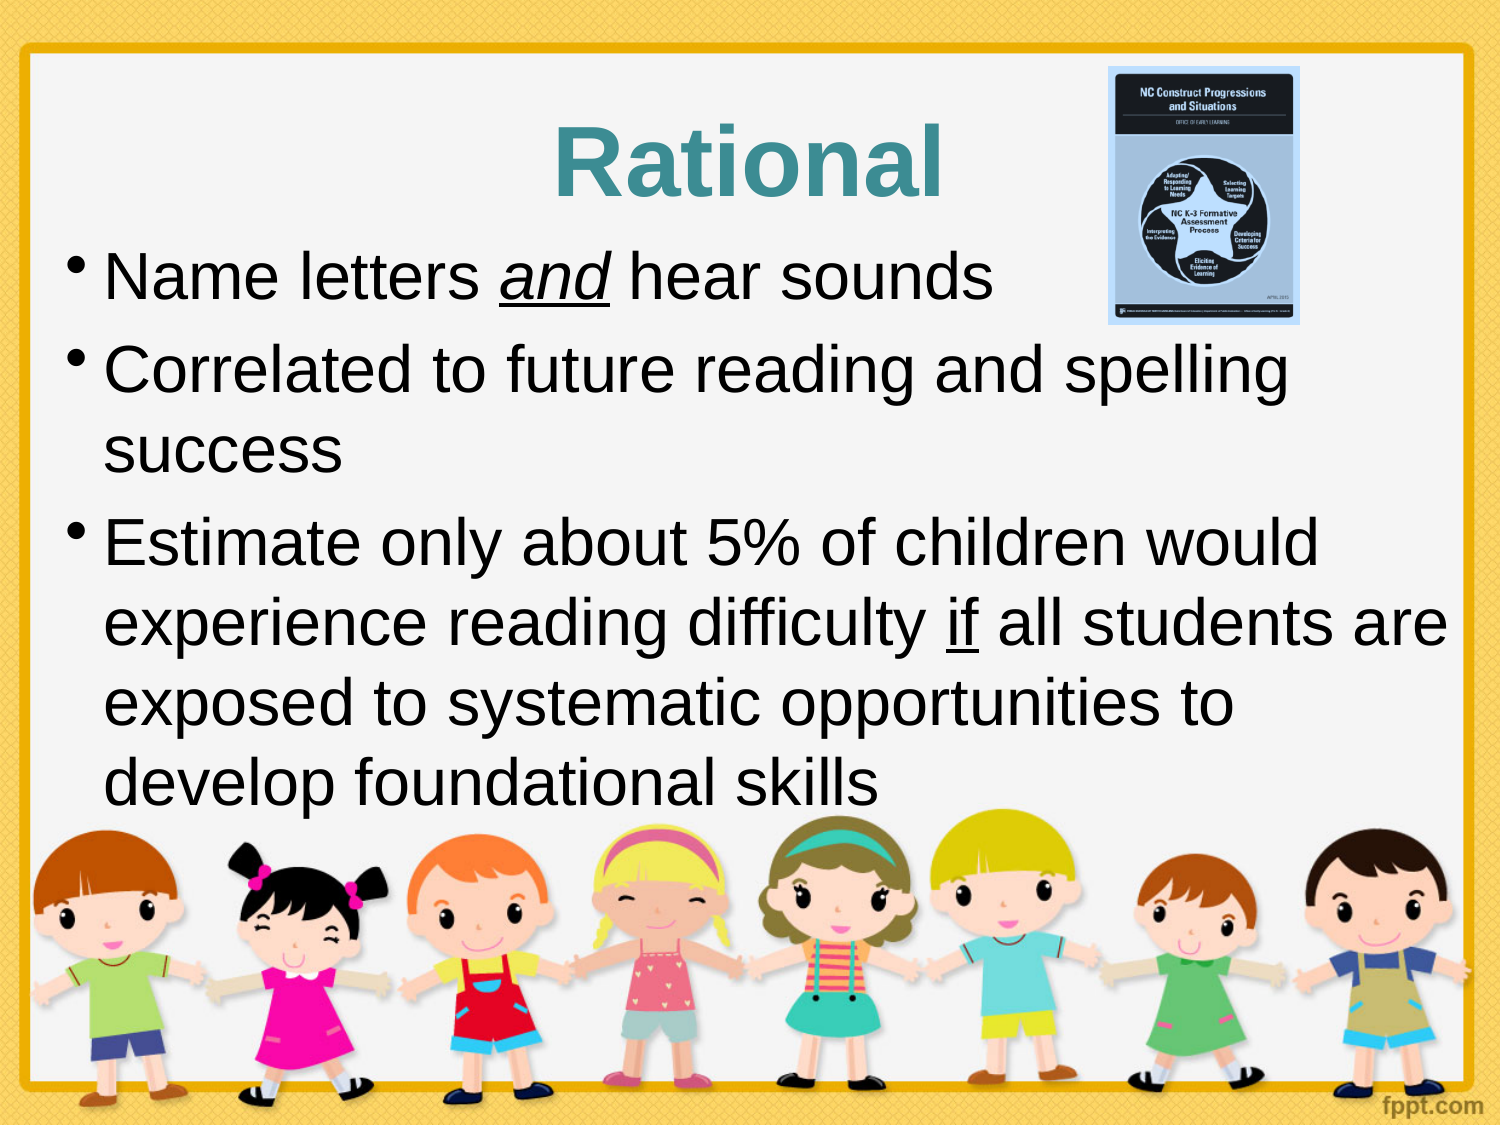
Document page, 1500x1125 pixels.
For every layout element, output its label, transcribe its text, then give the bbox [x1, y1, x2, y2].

picture [0, 0, 1500, 1125]
text_box Rational [74, 62, 1425, 250]
picture [1107, 66, 1301, 325]
list Name letters and hear sounds Correlated to future reading and spelling success Estimate only about 5% of children would experience reading difficulty if all students are exposed to systematic opportunities to develop foundational skills [50, 224, 1500, 813]
